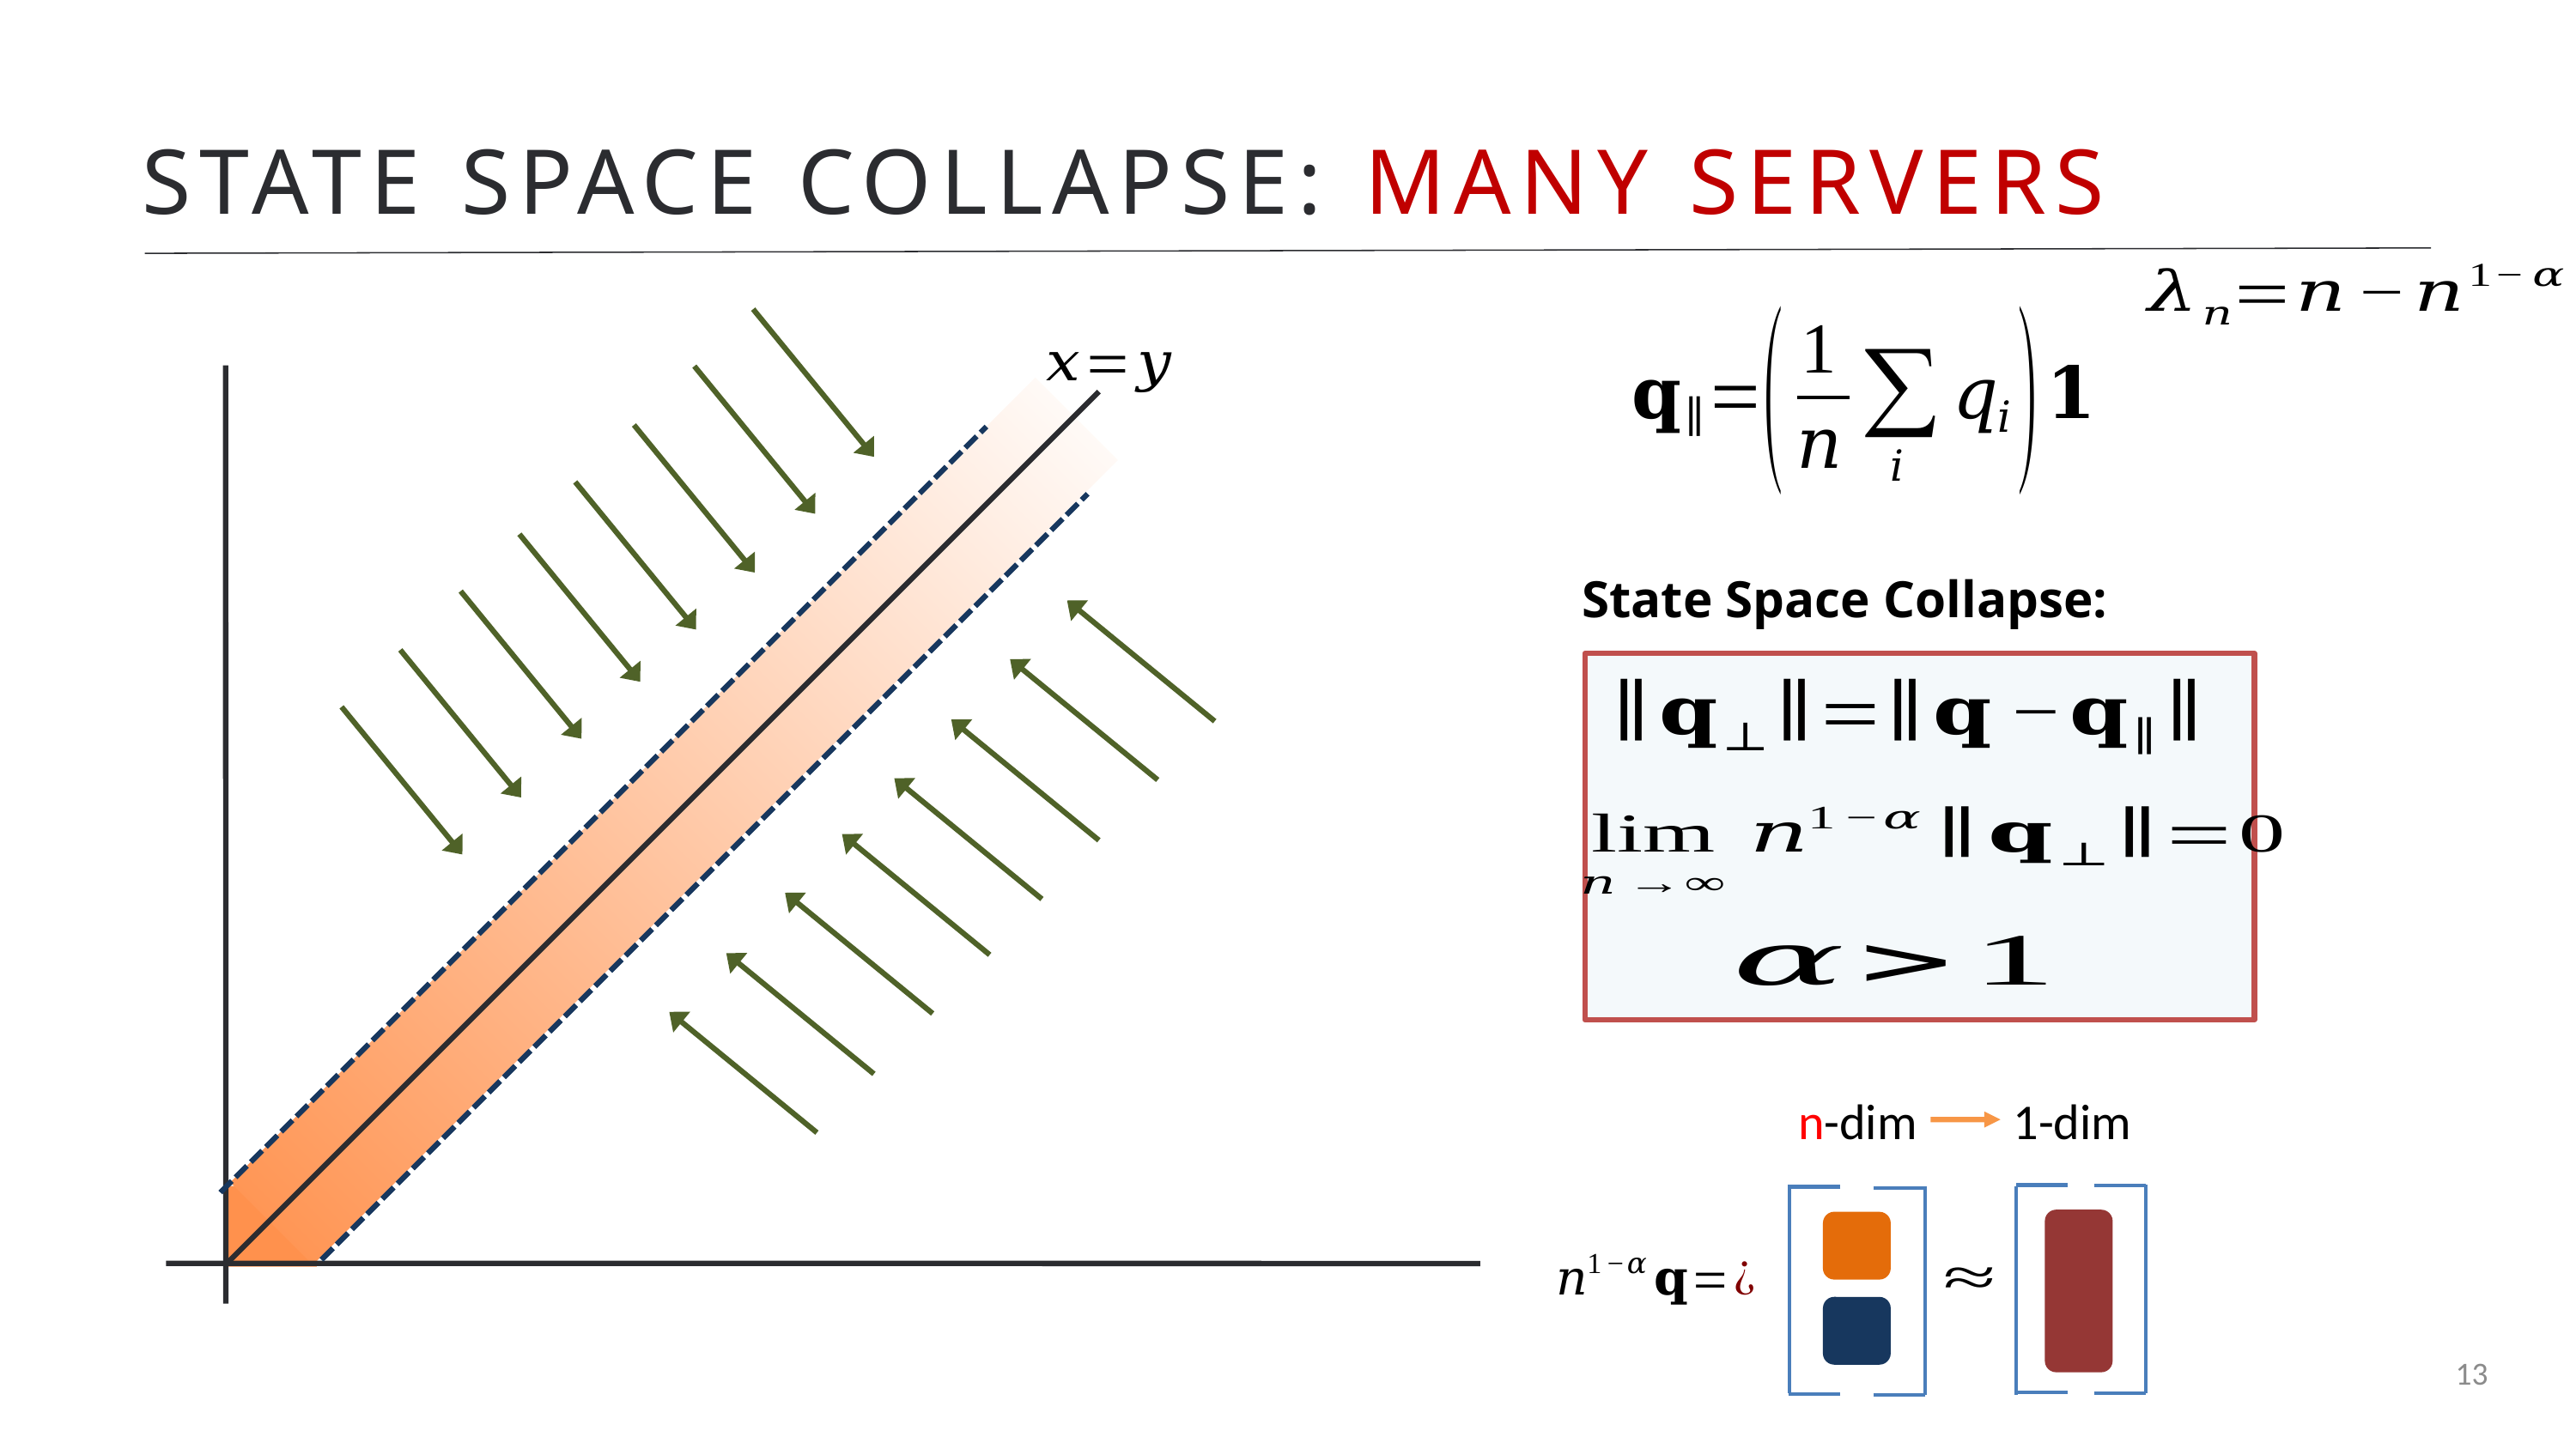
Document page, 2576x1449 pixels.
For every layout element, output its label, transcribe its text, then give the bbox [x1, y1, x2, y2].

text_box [1556, 1185, 2147, 1396]
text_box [1545, 562, 2290, 1021]
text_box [104, 308, 1481, 1304]
slide_number 13 [2200, 1346, 2501, 1398]
text_box STATE SPACE COLLAPSE: MANY SERVERS [142, 106, 2576, 233]
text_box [1783, 1082, 2157, 1157]
